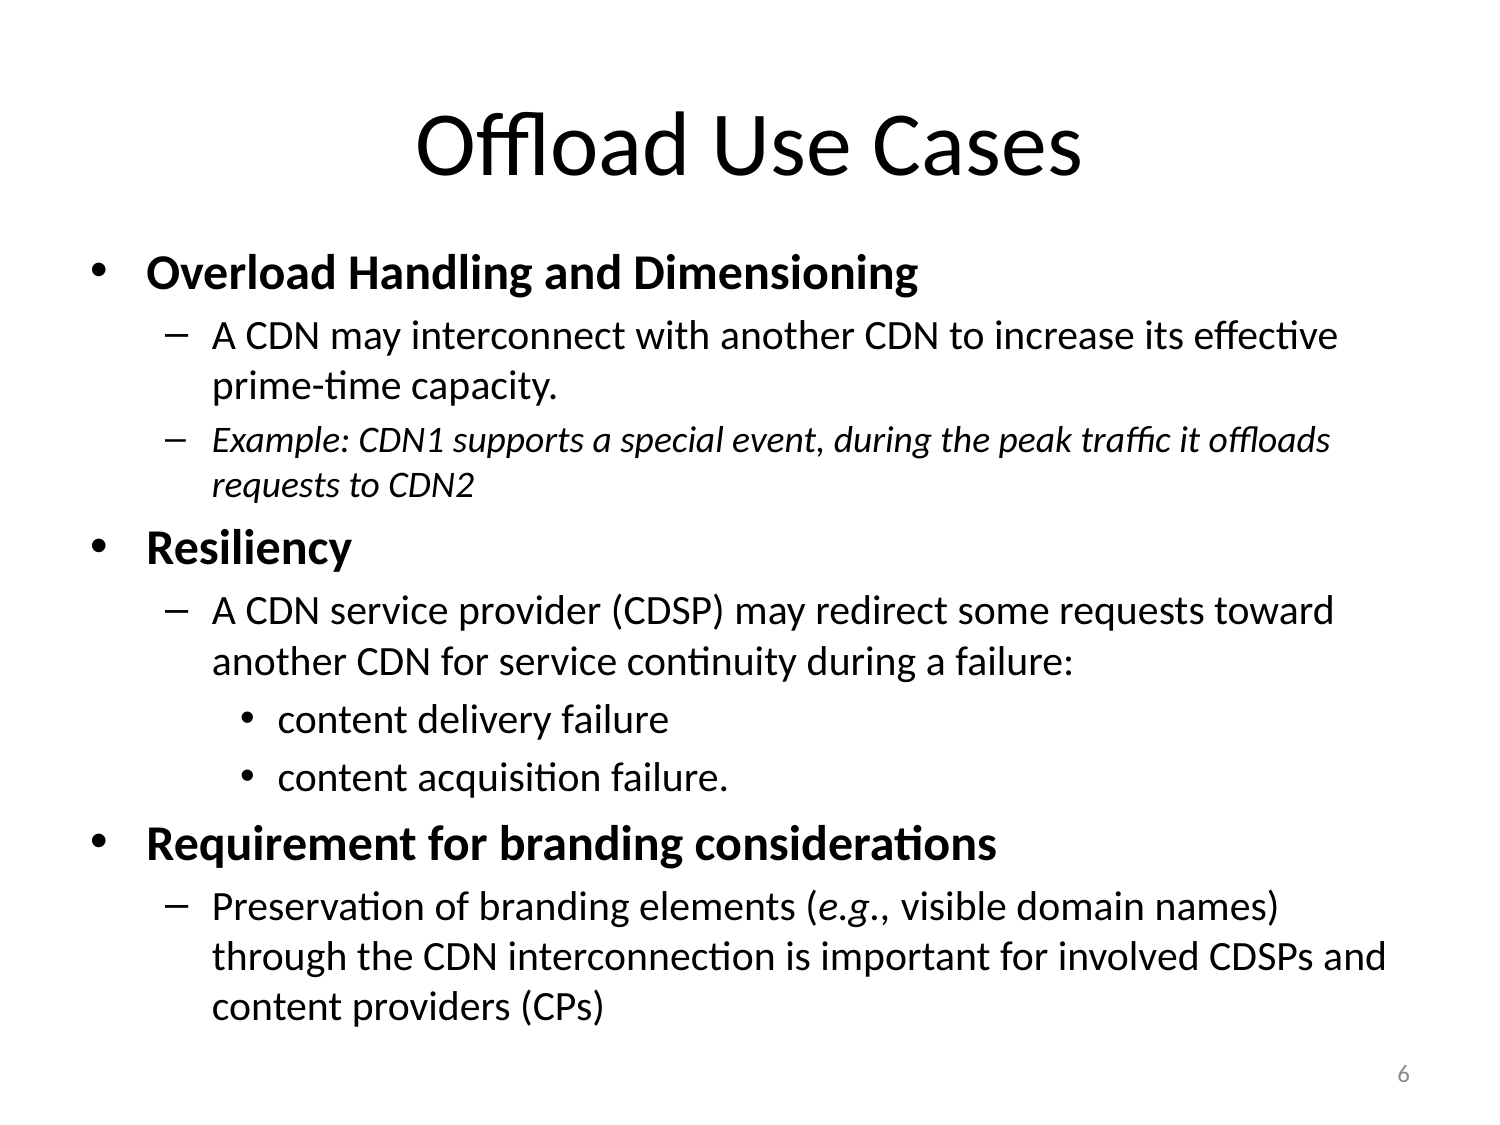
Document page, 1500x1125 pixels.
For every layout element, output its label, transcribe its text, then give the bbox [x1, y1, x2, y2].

list Overload Handling and Dimensioning A CDN may interconnect with another CDN to increase its effective prime-time capacity. Example: CDN1 supports a special event, during the peak traffic it offloads requests to CDN2 Resiliency A CDN service provider (CDSP) may redirect some requests toward another CDN for service continuity during a failure: content delivery failure content acquisition failure. Requirement for branding considerations Preservation of branding elements (e.g., visible domain names) through the CDN interconnection is important for involved CDSPs and content providers (CPs) [74, 231, 1426, 1048]
slide_number 6 [1074, 1048, 1425, 1103]
title Offload Use Cases [74, 44, 1426, 231]
